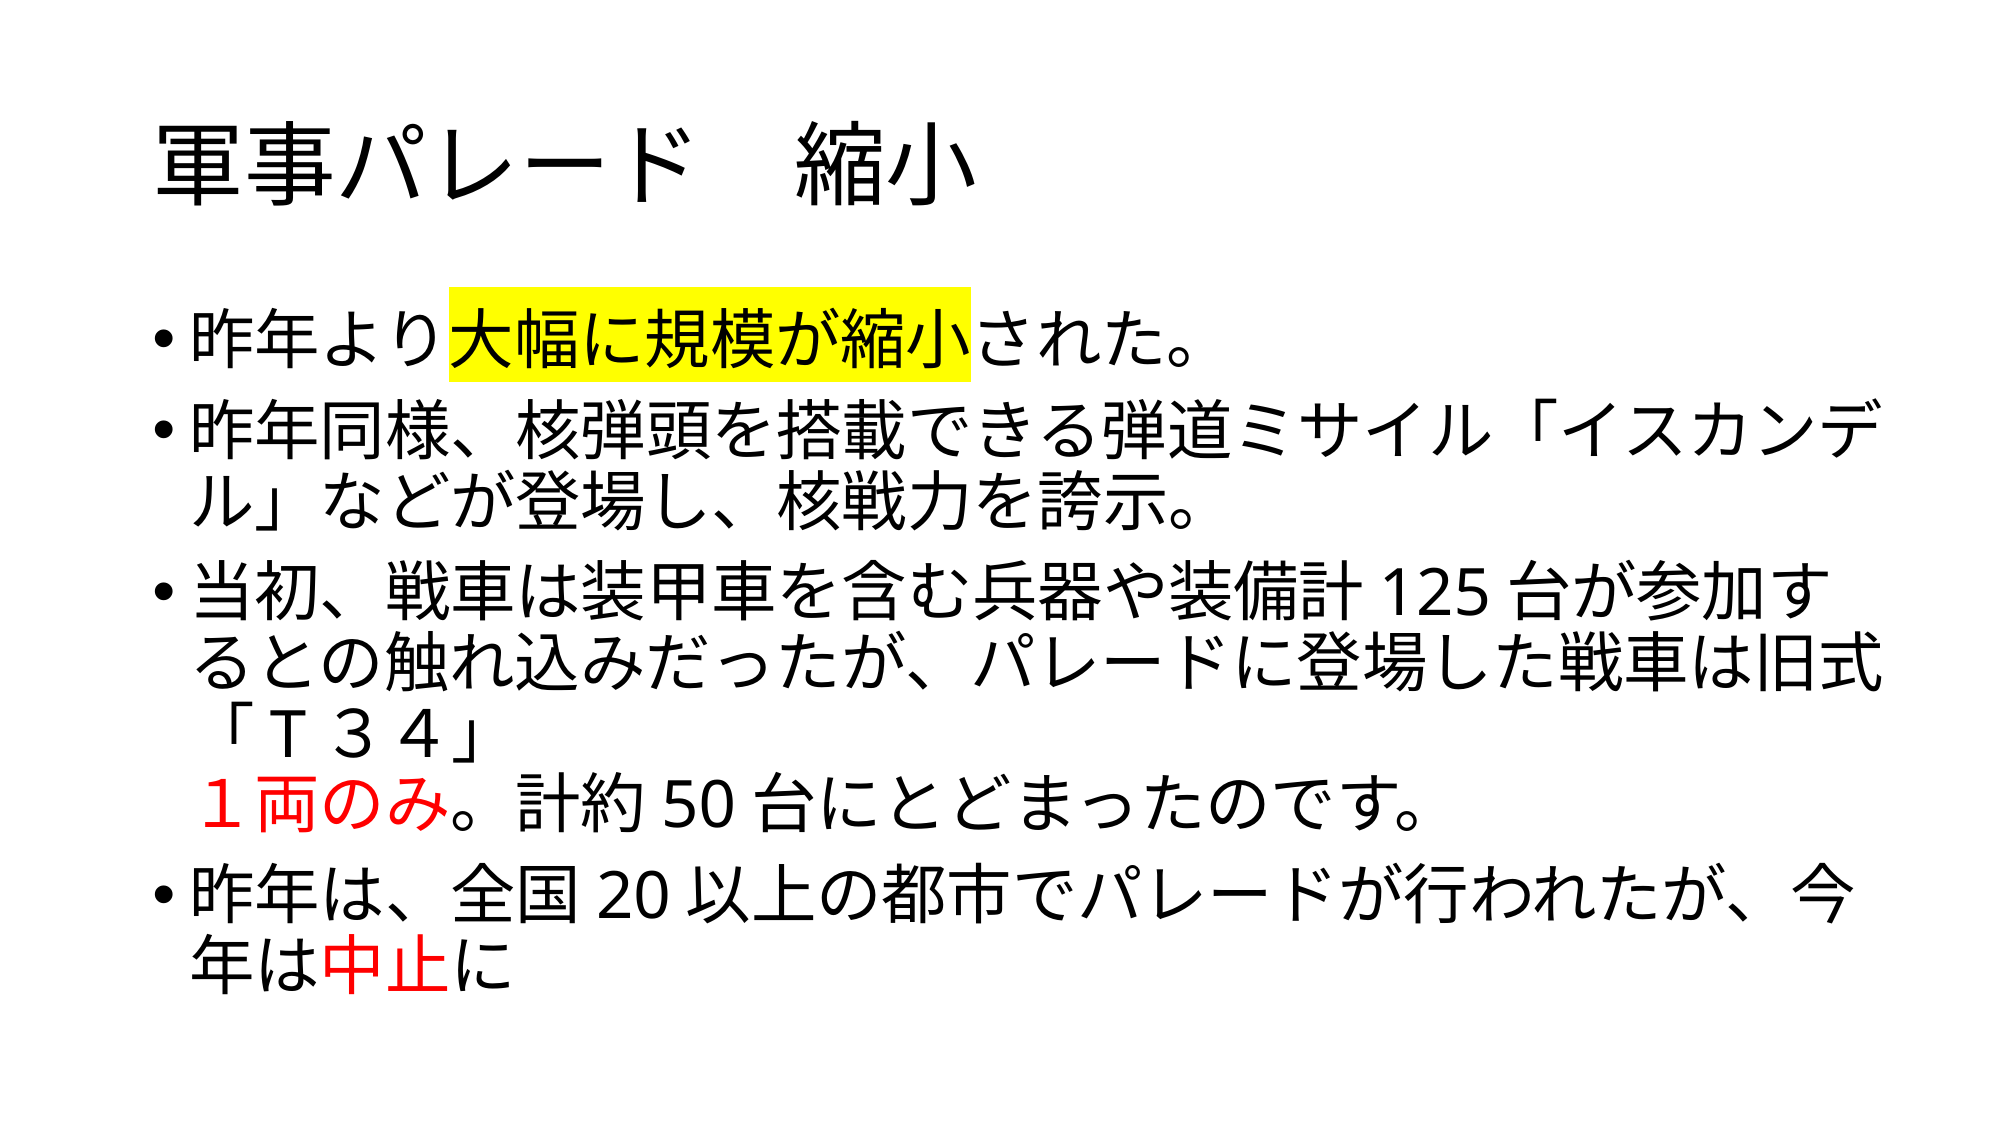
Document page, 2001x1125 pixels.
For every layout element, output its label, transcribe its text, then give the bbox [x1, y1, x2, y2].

title 軍事パレード 縮小 [137, 59, 1863, 278]
list 昨年より大幅に規模が縮小された。 昨年同様、核弾頭を搭載できる弾道ミサイル「イスカンデル」などが登場し、核戦力を誇示。 当初、戦車は装甲車を含む兵器や装備計125台が参加するとの触れ込みだったが、パレードに登場した戦車は旧式「T３４」 １両のみ。計約50台にとどまったのです。 昨年は、全国20以上の都市でパレードが行われたが、今年は中止に [137, 299, 1904, 1014]
